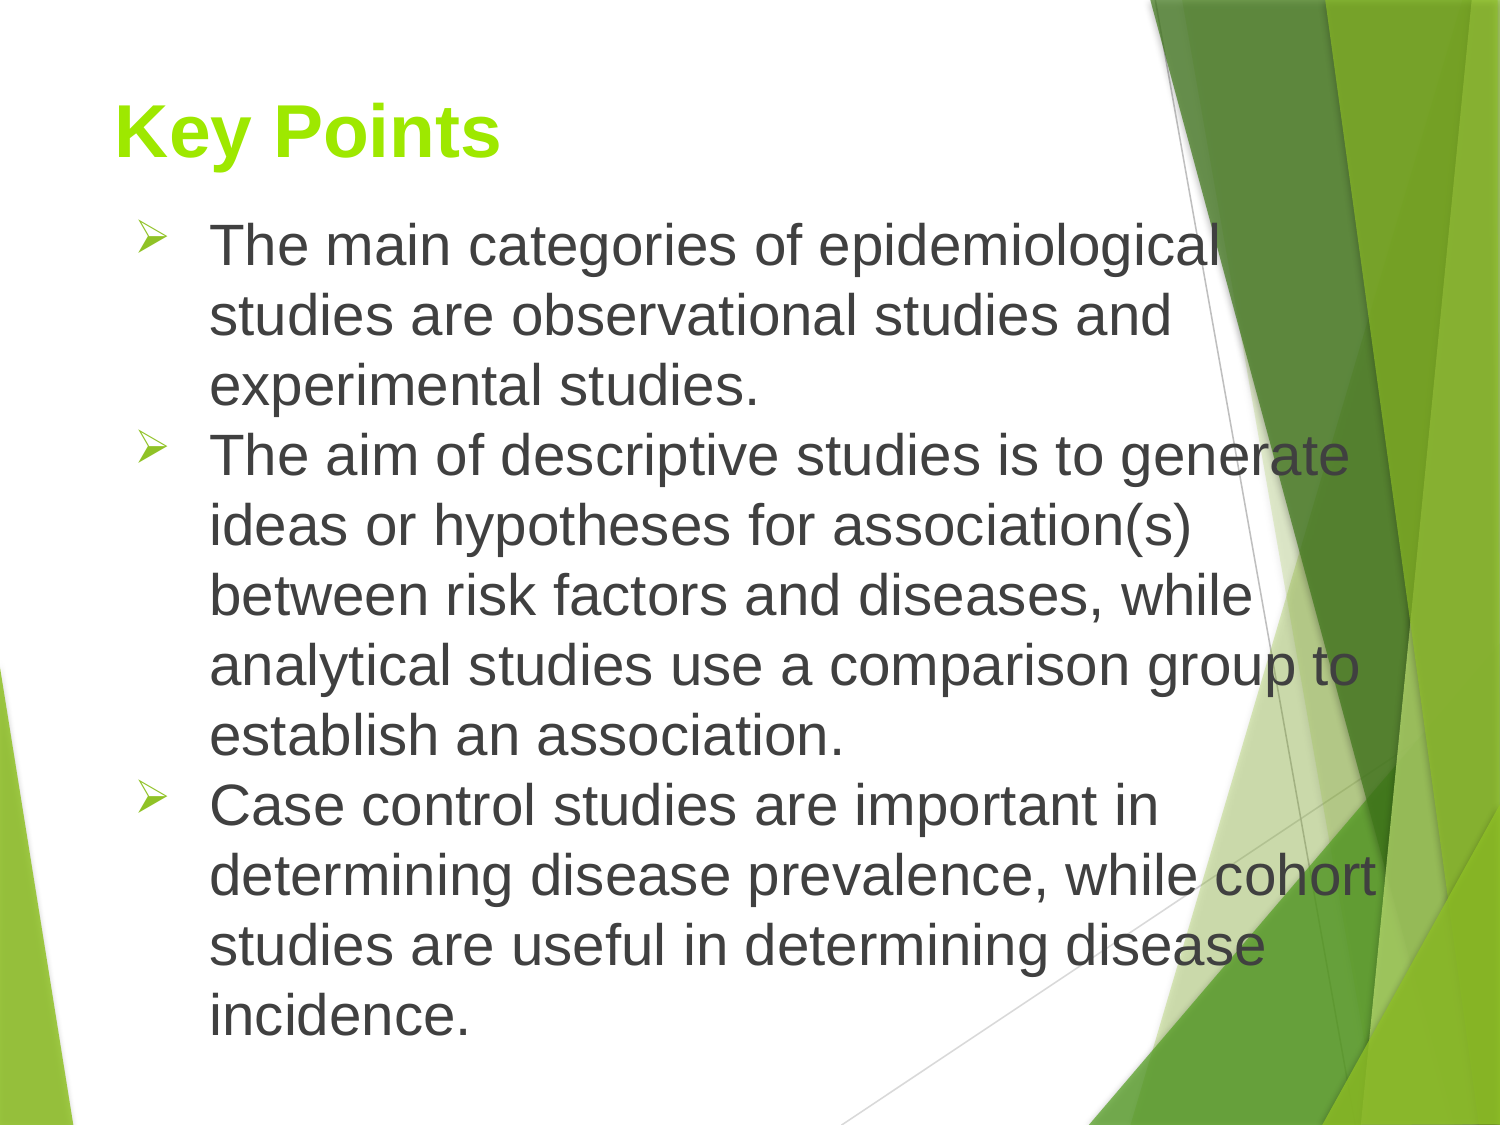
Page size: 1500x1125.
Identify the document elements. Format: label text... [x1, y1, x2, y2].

title Key Points [99, 75, 1388, 200]
list The main categories of epidemiological studies are observational studies and experimental studies. The aim of descriptive studies is to generate ideas or hypotheses for association(s) between risk factors and diseases, while analytical studies use a comparison group to establish an association. Case control studies are important in determining disease prevalence, while cohort studies are useful in determining disease incidence. [99, 200, 1413, 992]
